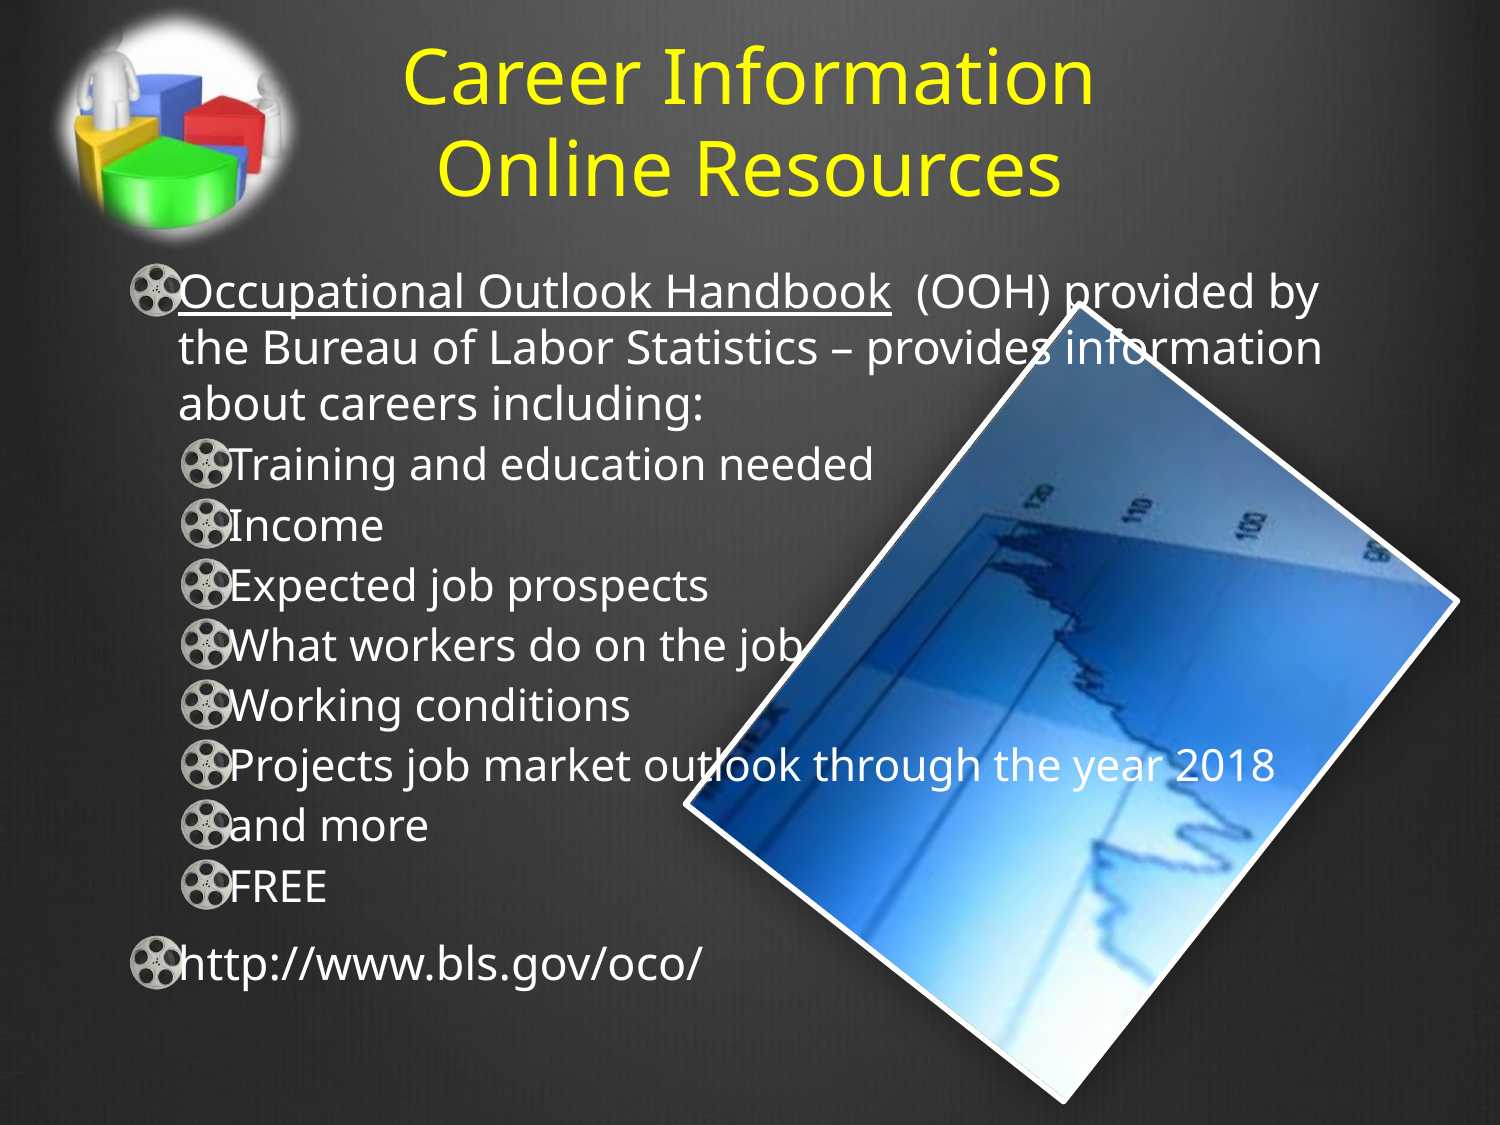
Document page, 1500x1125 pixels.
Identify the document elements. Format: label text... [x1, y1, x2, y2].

picture [178, 555, 235, 612]
picture [755, 464, 1452, 941]
picture [947, 1005, 1135, 1096]
picture [127, 260, 186, 319]
list Occupational Outlook Handbook (OOH) provided by the Bureau of Labor Statistics – provides information about careers including: Training and education needed Income Expected job prospects What workers do on the job Working conditions Projects job market outlook through the year 2018 and more FREE http://www.bls.gov/oco/ [112, 254, 1388, 1005]
picture [178, 495, 235, 551]
picture [178, 736, 235, 792]
picture [178, 796, 235, 852]
title Career Information Online Resources [336, 19, 1388, 220]
picture [178, 676, 235, 732]
picture [178, 435, 235, 491]
picture [178, 615, 235, 672]
picture [178, 856, 235, 912]
picture [43, 0, 309, 255]
picture [127, 932, 186, 992]
